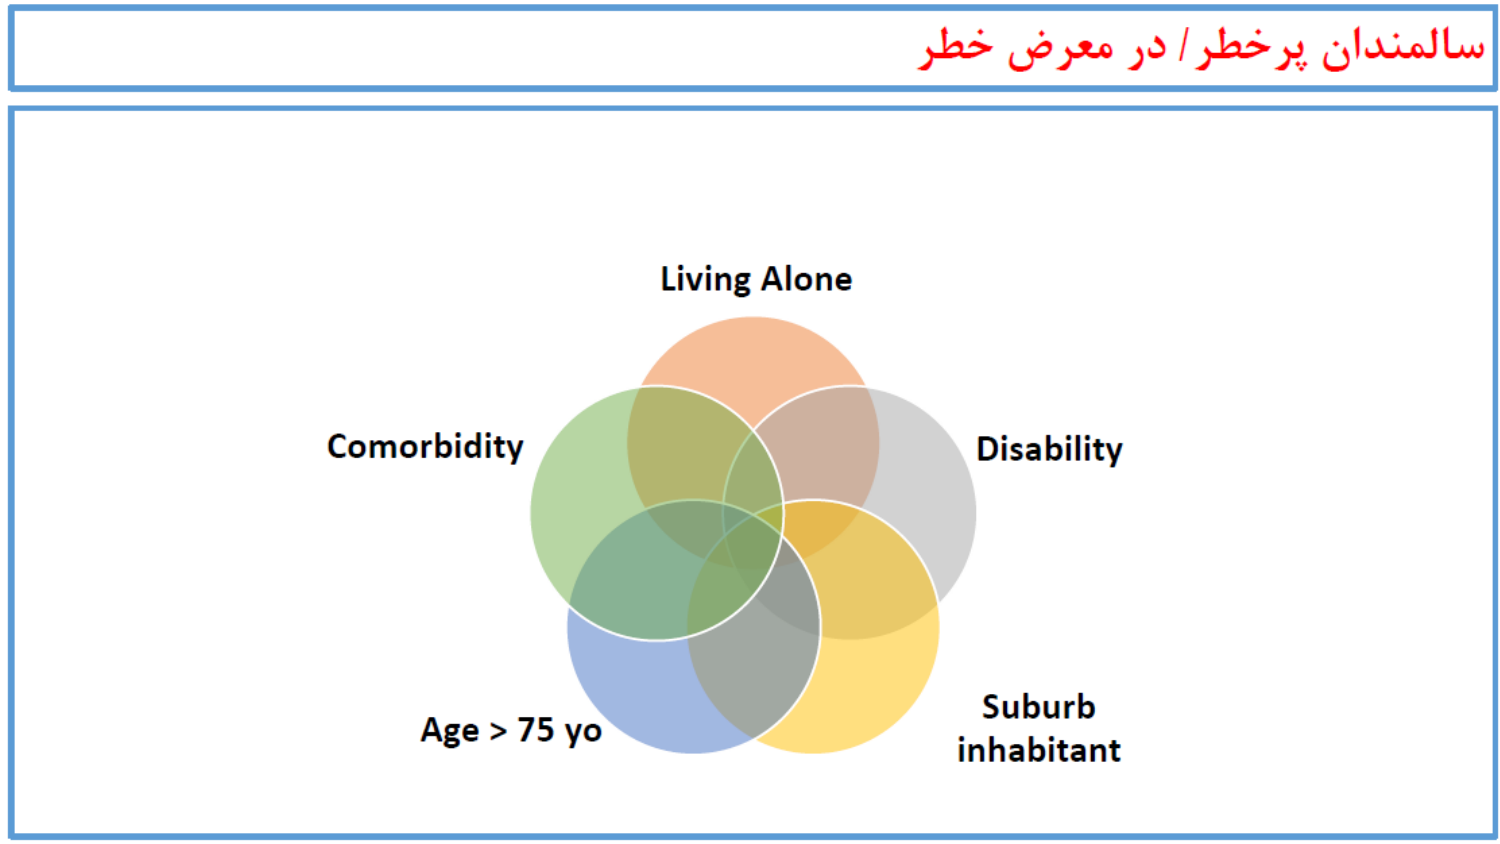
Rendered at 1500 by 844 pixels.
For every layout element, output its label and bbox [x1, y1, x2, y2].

list [0, 0, 1500, 844]
